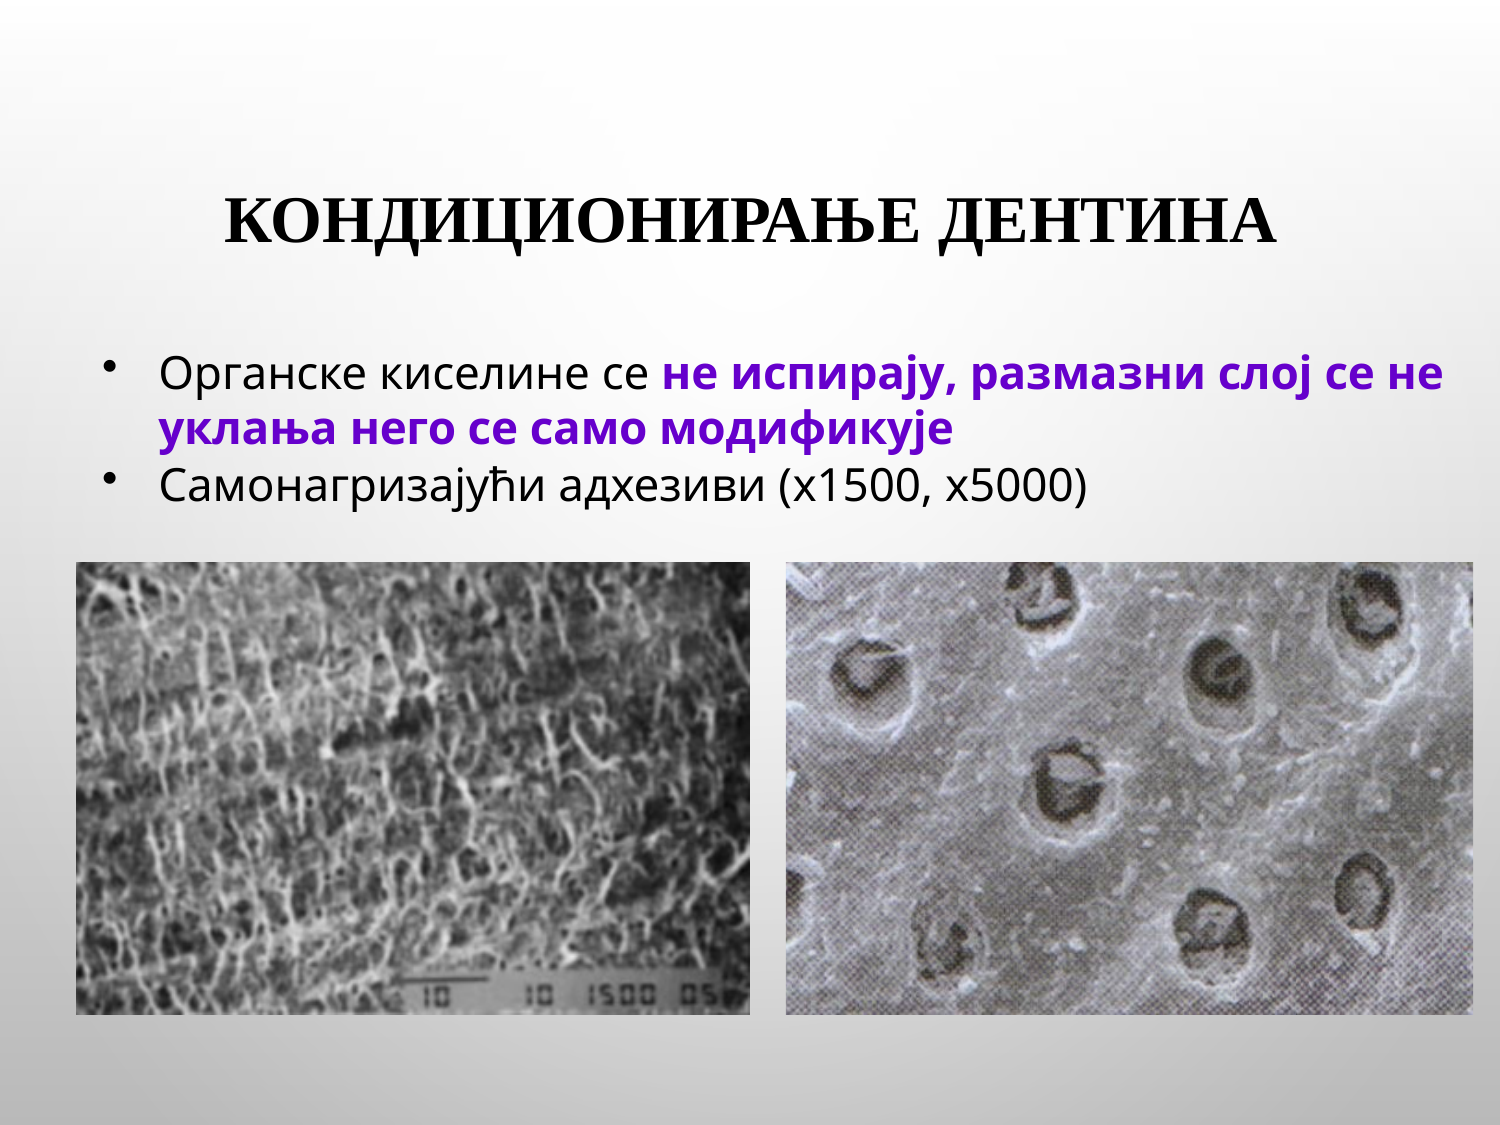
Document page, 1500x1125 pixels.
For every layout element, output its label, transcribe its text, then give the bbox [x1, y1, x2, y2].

text_box [785, 562, 1474, 1015]
picture [0, 0, 1500, 1125]
text_box Органске киселине се не испирају, размазни слој се не уклања него се само модификује Самонагризајући адхезиви (x1500, x5000) [99, 342, 1450, 568]
title КОНДИЦИОНИРАЊЕ ДЕНТИНА [149, 119, 1351, 310]
